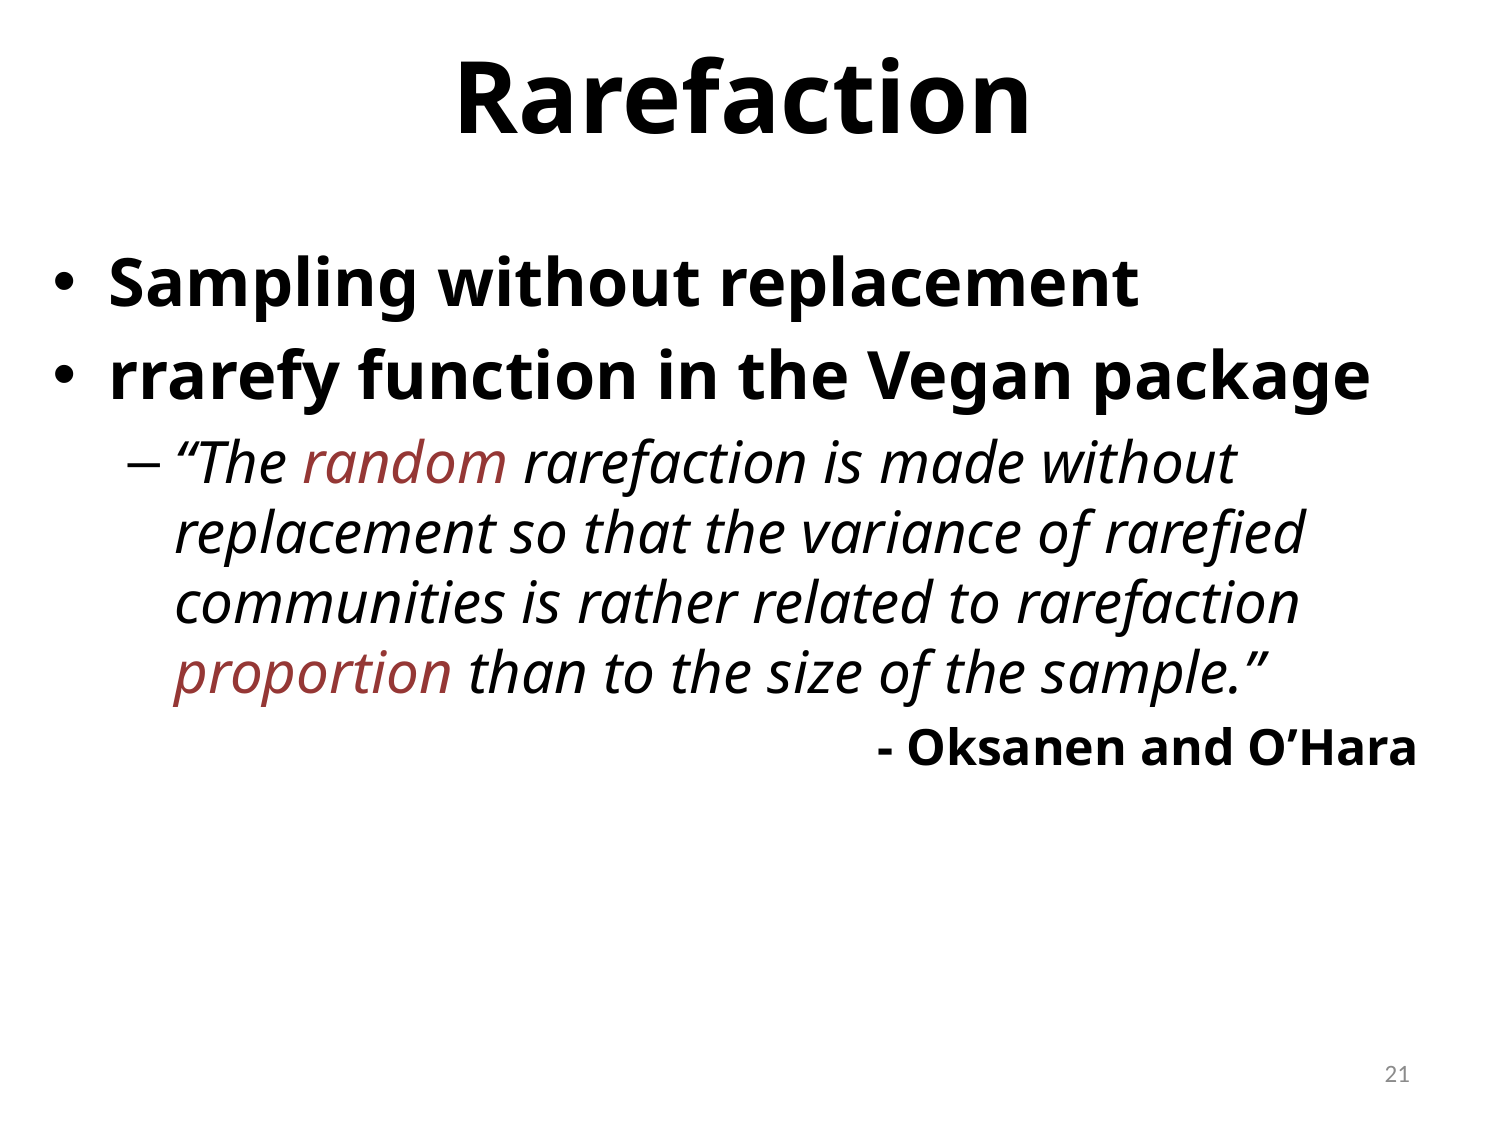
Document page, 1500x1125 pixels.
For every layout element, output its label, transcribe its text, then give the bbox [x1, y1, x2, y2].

slide_number 21 [1074, 1042, 1425, 1103]
list Sampling without replacement rrarefy function in the Vegan package “The random rarefaction is made without replacement so that the variance of rarefied communities is rather related to rarefaction proportion than to the size of the sample.” - Oksanen and O’Hara [37, 232, 1450, 1005]
title Rarefaction [68, 0, 1419, 188]
